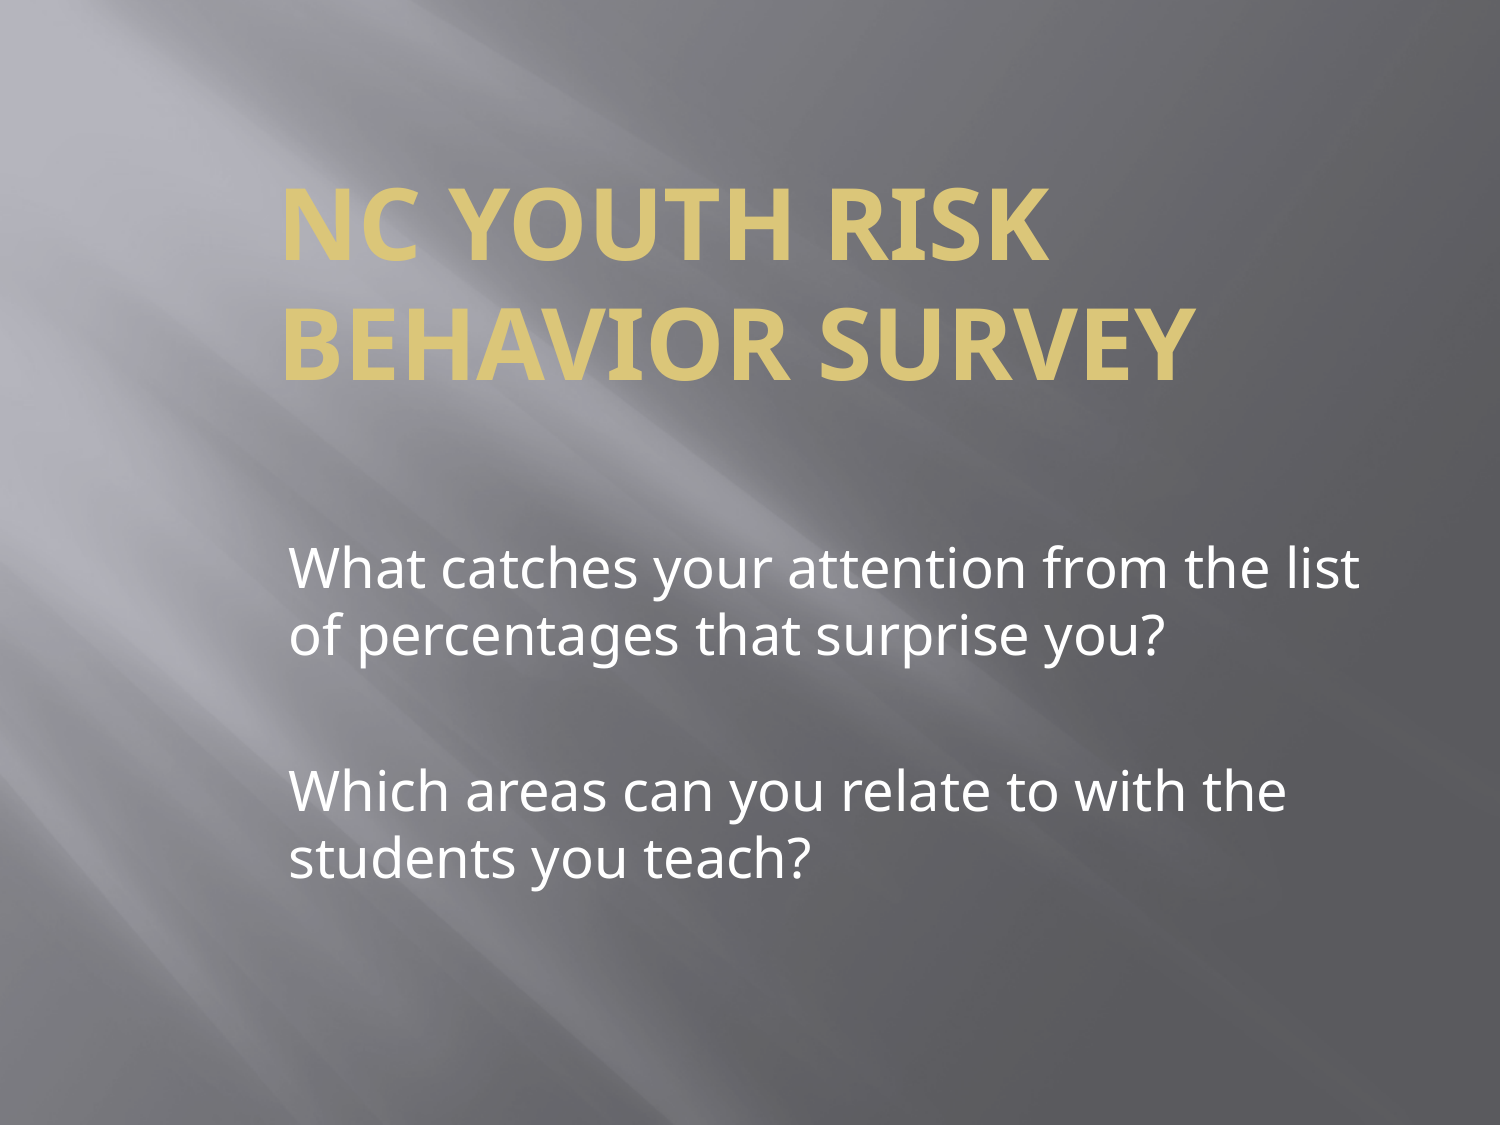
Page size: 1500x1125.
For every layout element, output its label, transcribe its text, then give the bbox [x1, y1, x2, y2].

title NC YOUTH RISK BEHAVIOR SURVEY [262, 99, 1425, 400]
list What catches your attention from the list of percentages that surprise you? Which areas can you relate to with the students you teach? [262, 525, 1425, 900]
